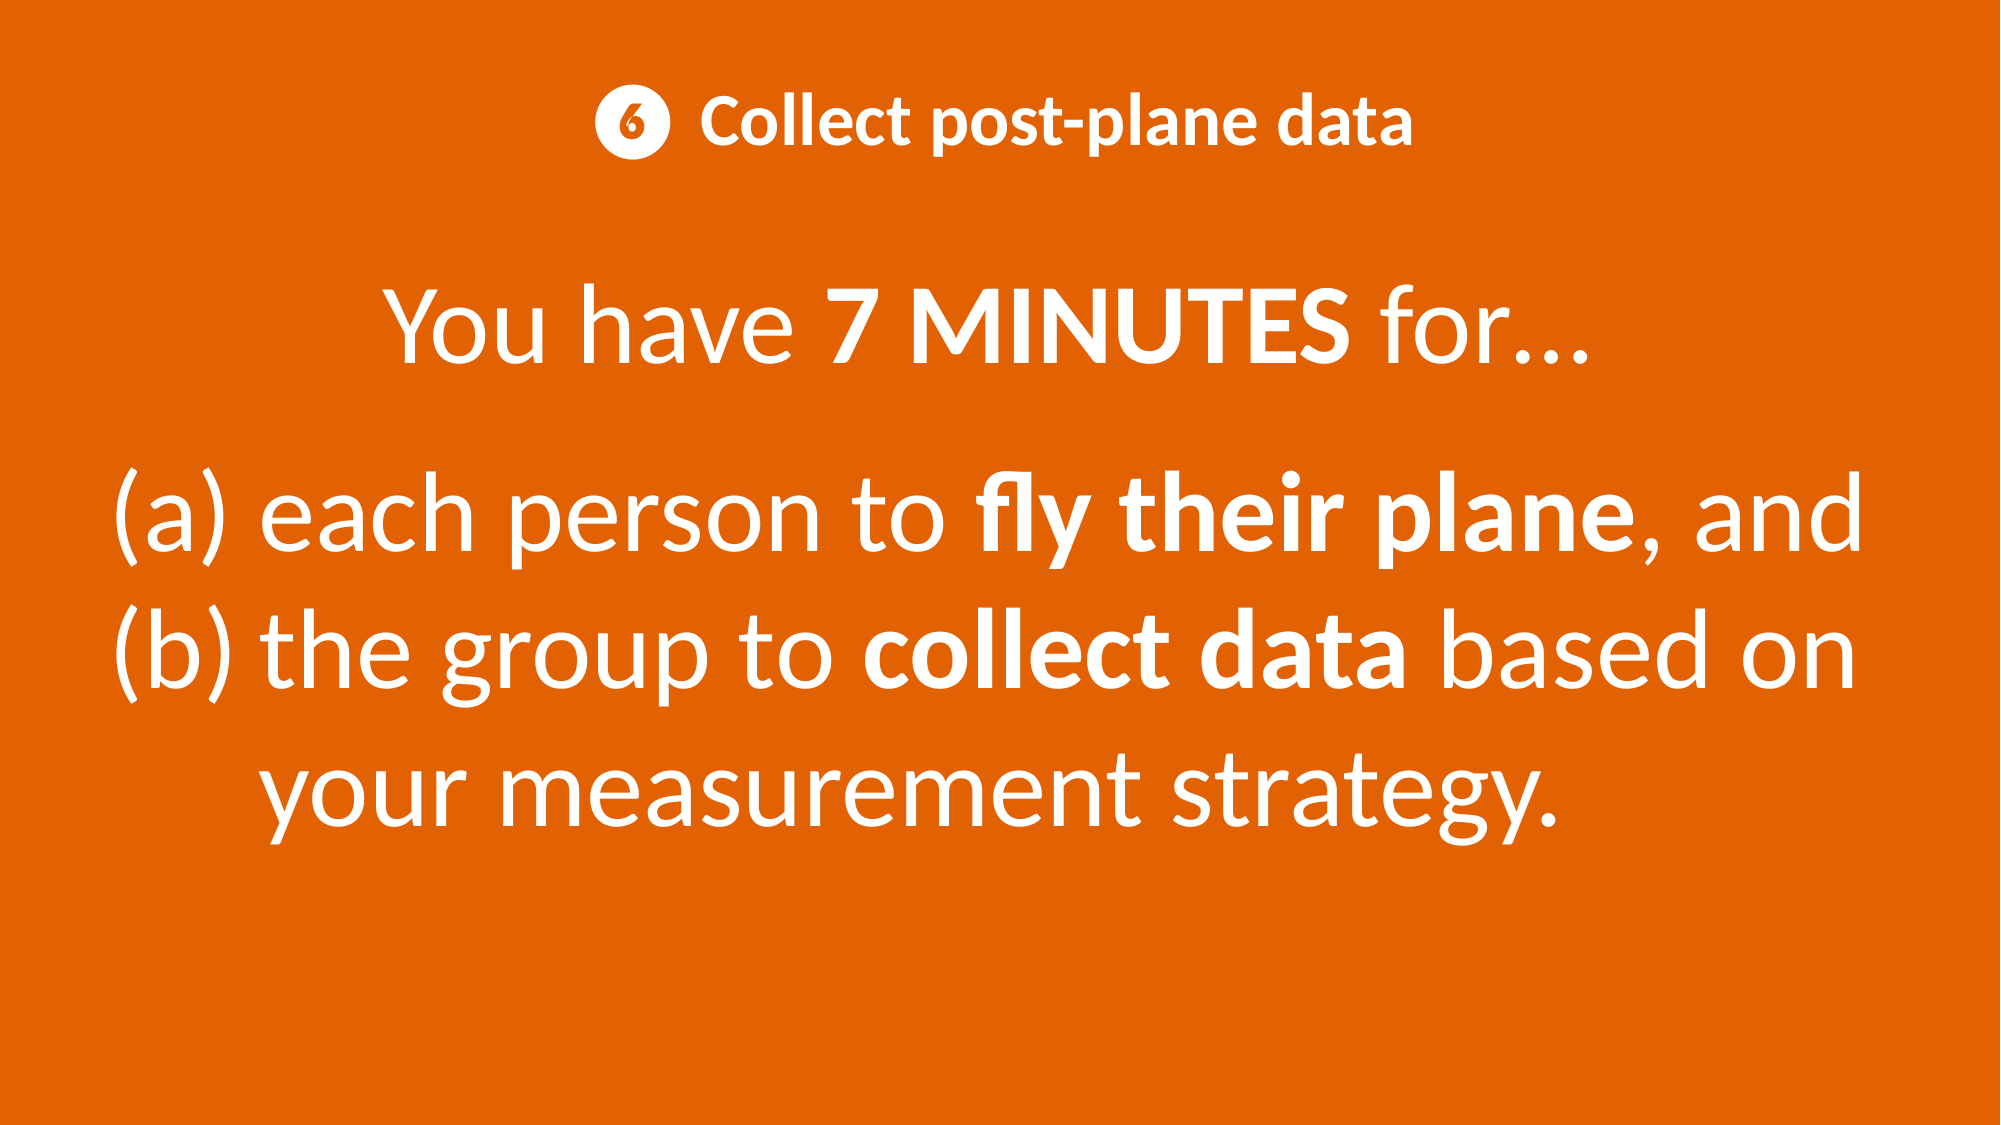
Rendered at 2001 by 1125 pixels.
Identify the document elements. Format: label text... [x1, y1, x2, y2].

text_box You have 7 MINUTES for… each person to fly their plane, and the group to collect data based on your measurement strategy. [93, 262, 1907, 857]
text_box ❻ Collect post-plane data [569, 31, 1431, 168]
